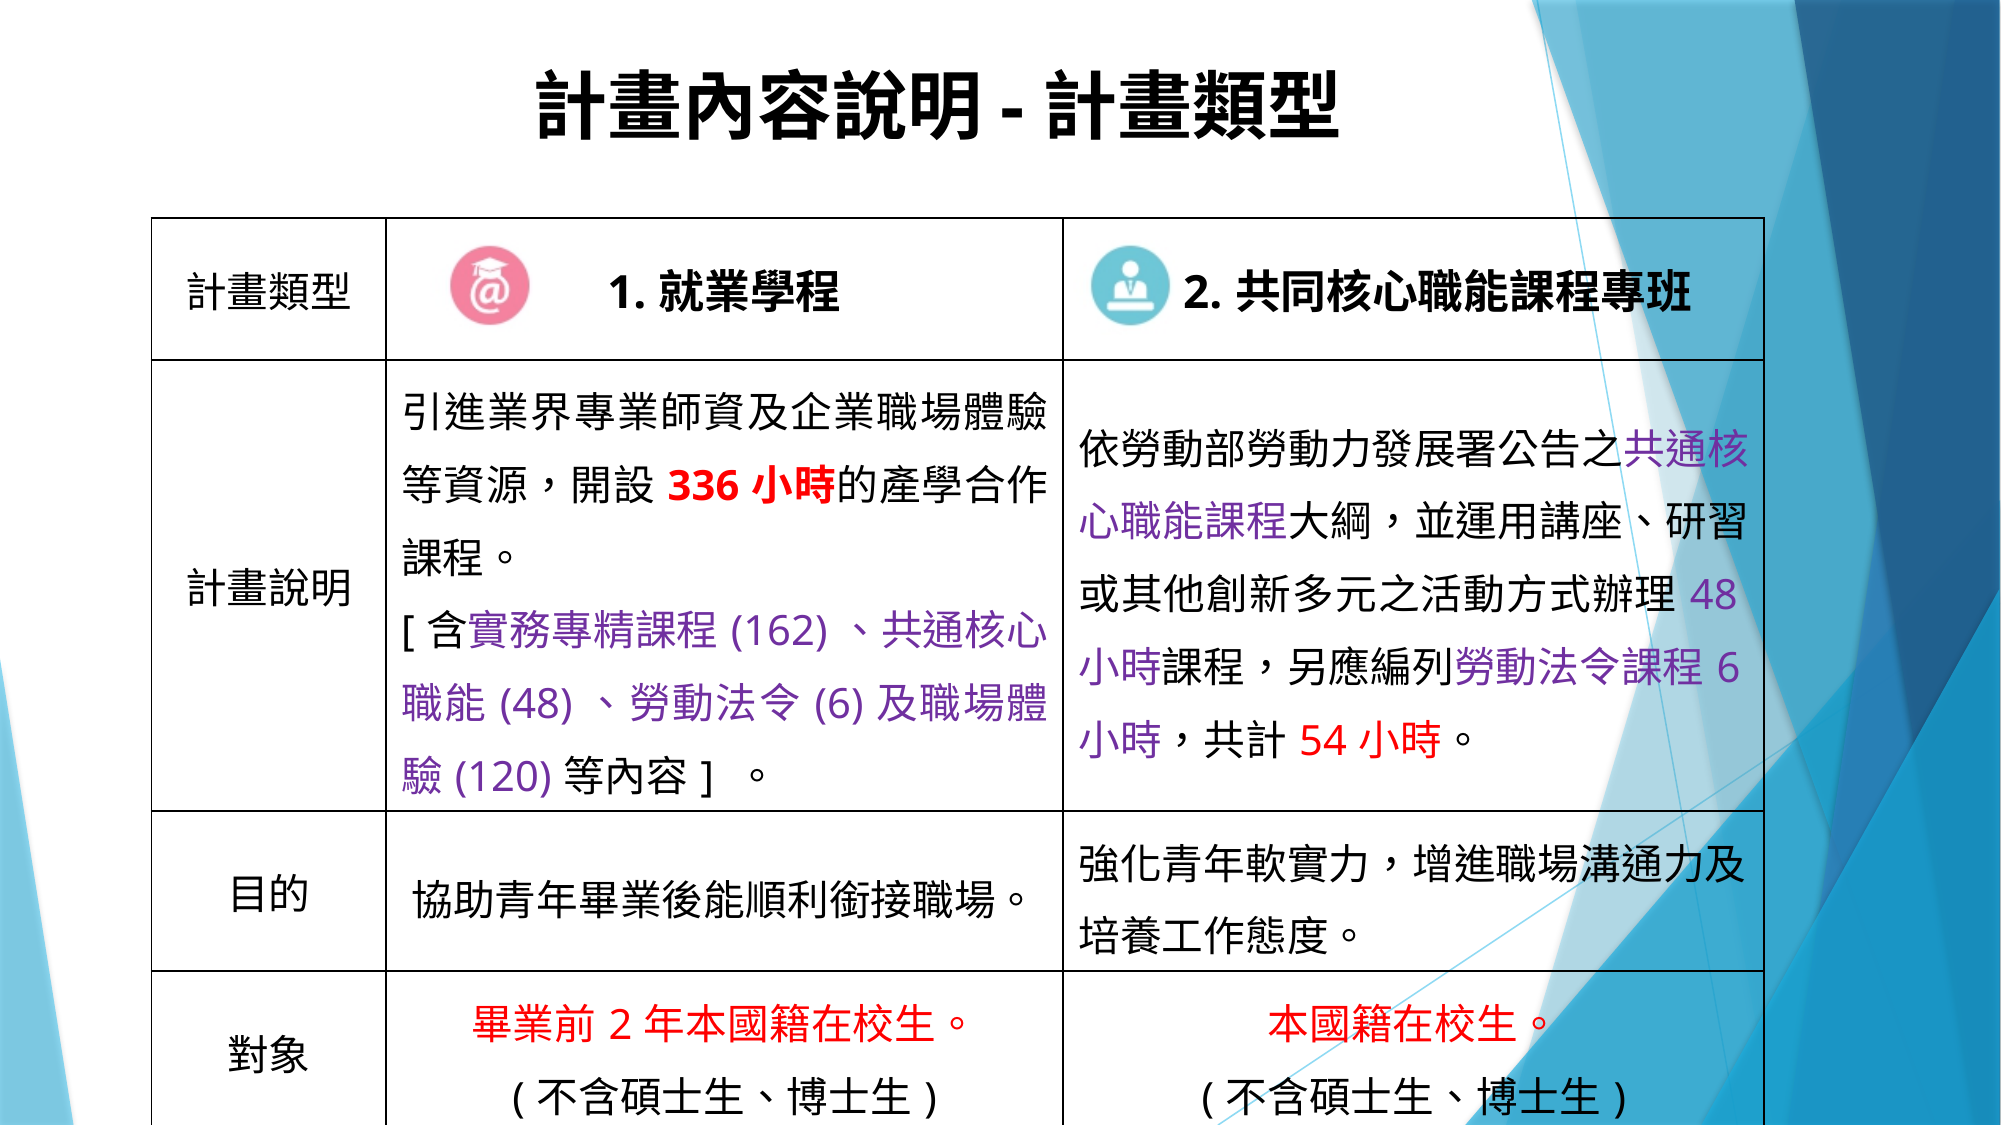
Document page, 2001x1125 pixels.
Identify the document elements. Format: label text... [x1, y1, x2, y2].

table_header 1.就業學程 [387, 219, 1062, 359]
table_cell 目的 [152, 812, 385, 970]
table_cell 本國籍在校生。 (不含碩士生、博士生) [1064, 972, 1763, 1125]
picture [430, 239, 544, 334]
table_header 2.共同核心職能課程專班 [1064, 219, 1763, 359]
title 計畫內容說明-計畫類型 [232, 41, 1643, 157]
table_cell 依勞動部勞動力發展署公告之共通核心職能課程大綱，並運用講座、研習或其他創新多元之活動方式辦理48小時課程，另應編列勞動法令課程6小時，共計54小時。 [1064, 361, 1763, 810]
table_cell 計畫說明 [152, 361, 385, 810]
table_cell 對象 [152, 972, 385, 1125]
table_header 計畫類型 [152, 219, 385, 359]
table_cell 協助青年畢業後能順利銜接職場。 [387, 812, 1062, 970]
picture [1070, 239, 1182, 335]
table_cell 強化青年軟實力，增進職場溝通力及培養工作態度。 [1064, 812, 1763, 970]
table_cell 引進業界專業師資及企業職場體驗等資源，開設336小時的產學合作課程。 [含實務專精課程(162)、共通核心職能(48)、勞動法令(6)及職場體驗(120)等內容] 。 [387, 361, 1062, 810]
table_cell 畢業前2年本國籍在校生。 (不含碩士生、博士生) [387, 972, 1062, 1125]
